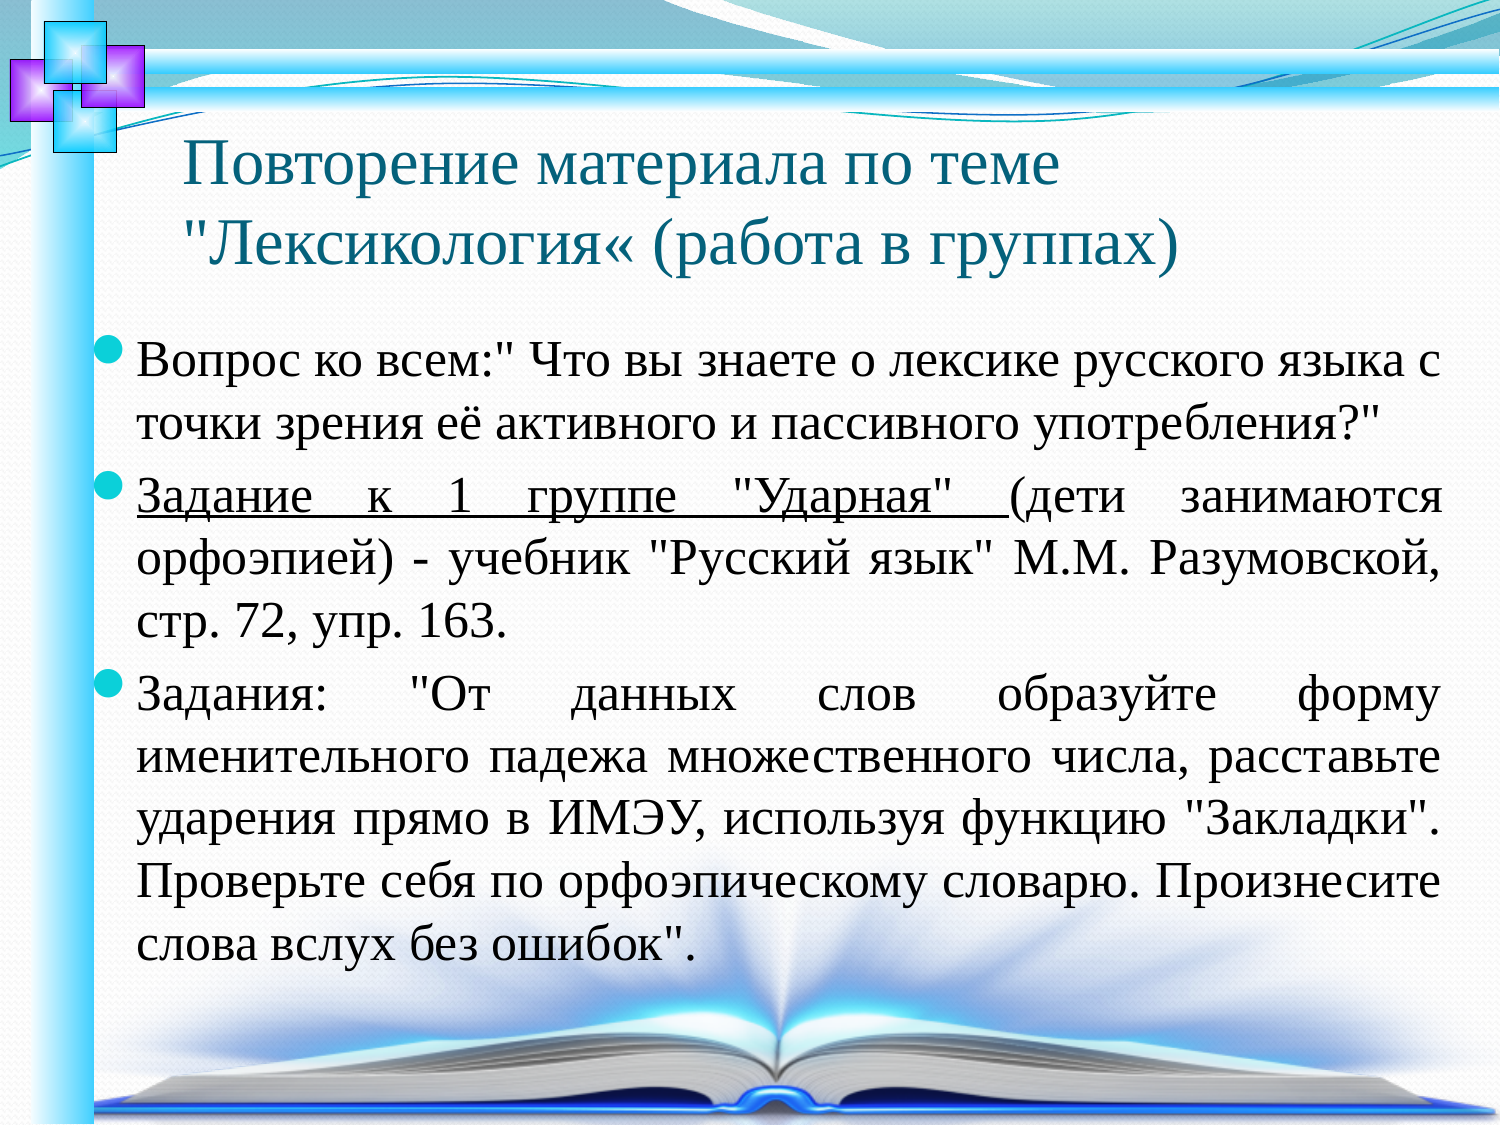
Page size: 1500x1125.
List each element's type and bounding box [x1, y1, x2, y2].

text_box [9, 0, 1500, 1124]
